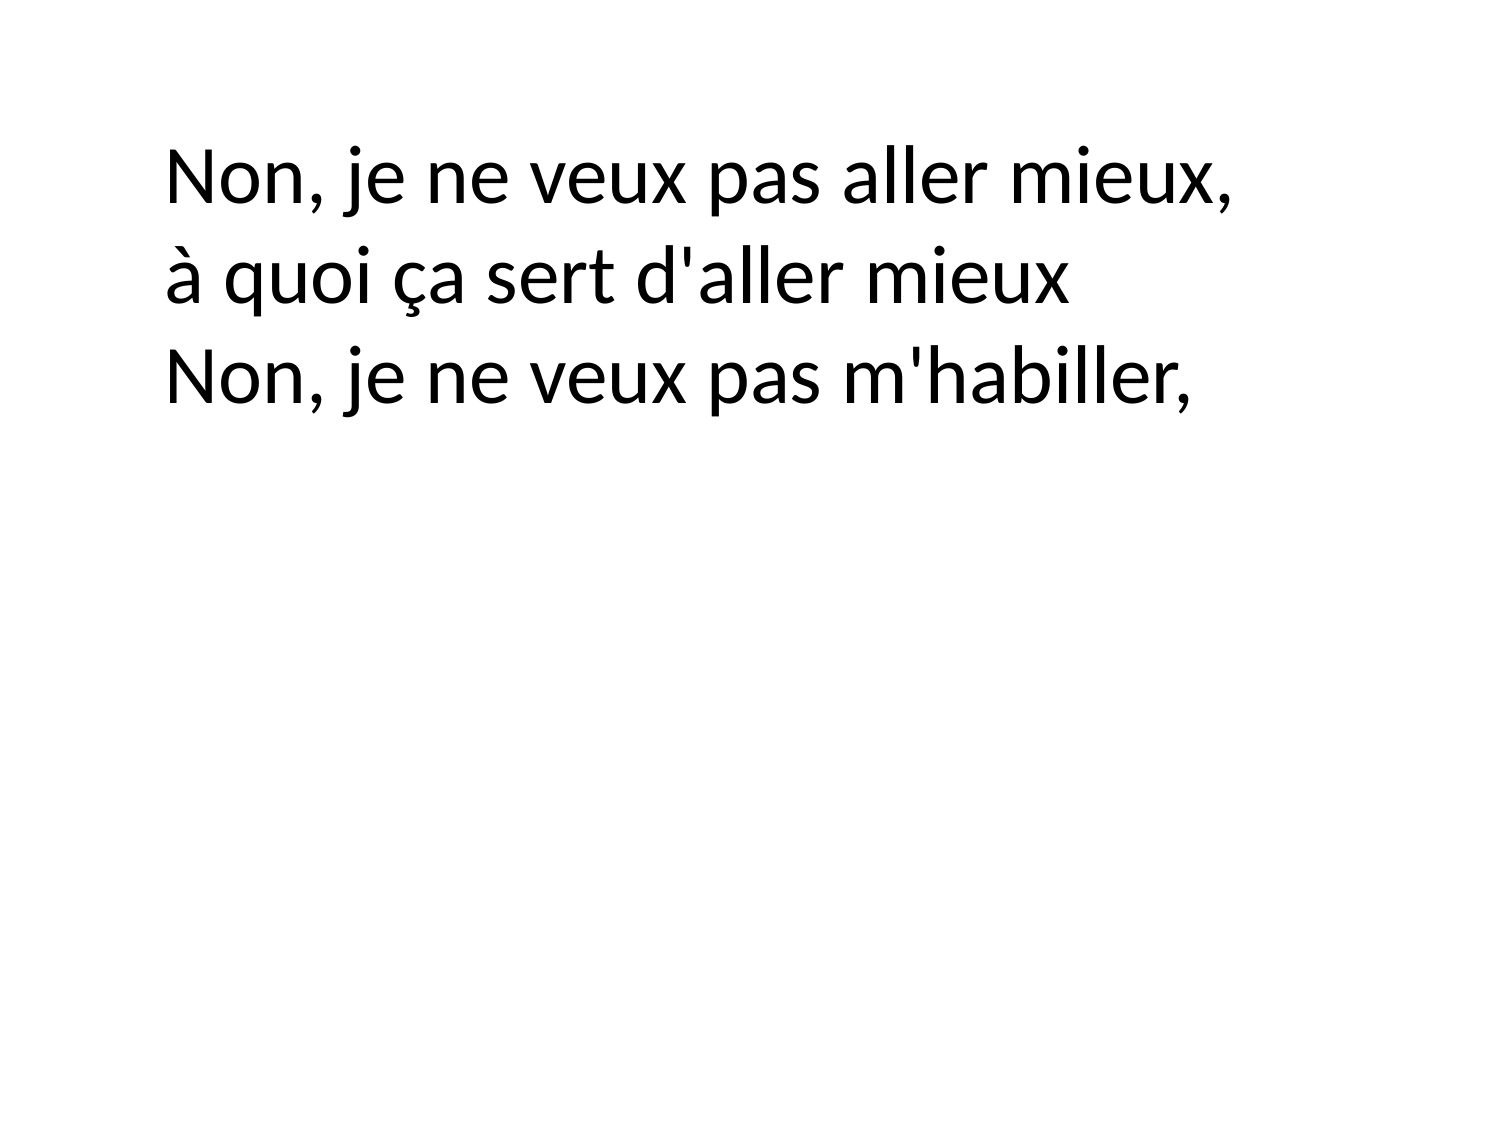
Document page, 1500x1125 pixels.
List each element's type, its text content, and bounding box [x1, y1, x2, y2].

text_box Non, je ne veux pas aller mieux, à quoi ça sert d'aller mieux Non, je ne veux pas m'habiller, [150, 112, 1500, 428]
